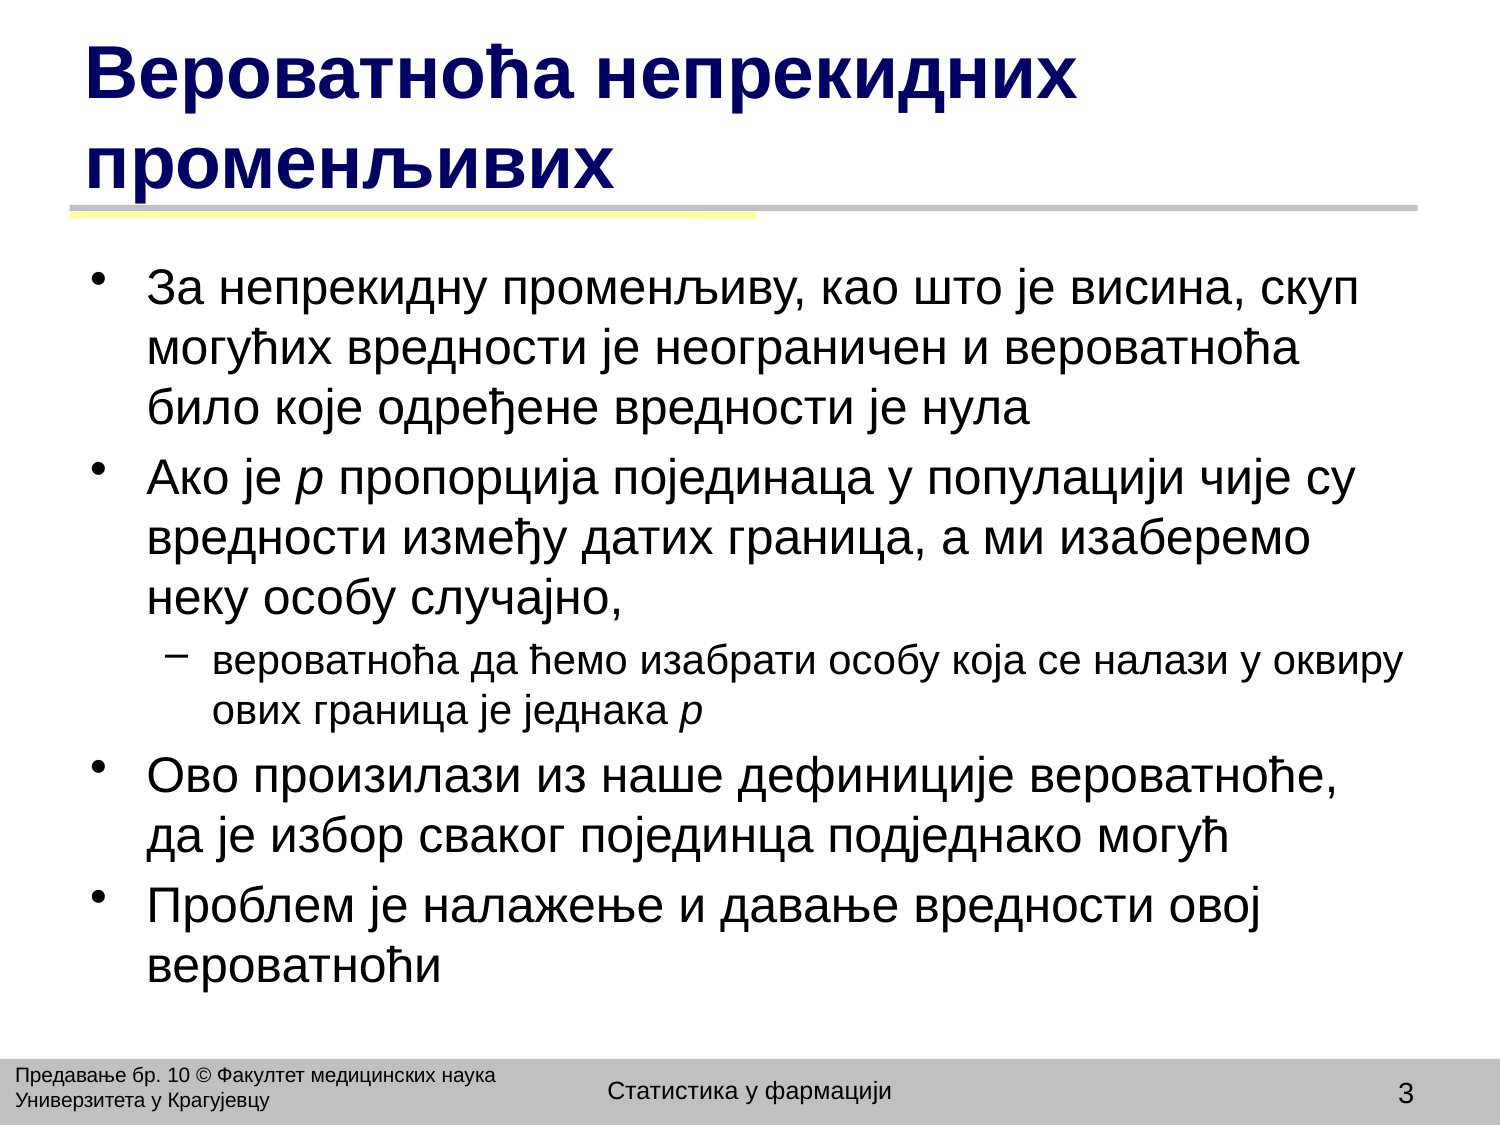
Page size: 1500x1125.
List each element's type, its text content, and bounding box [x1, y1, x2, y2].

slide_number Предавање бр. 10 © Факултет медицинских наука Универзитета у Крагујевцу [0, 1053, 622, 1108]
list За непрекидну променљиву, као што је висина, скуп могућих вредности је неограничен и вероватноћа било које одређене вредности је нула Aко је p пропорција појединаца у популацији чије су вредности између датих граница, а ми изаберемо неку особу случајно, вероватноћа да ћемо изабрати особу која се налази у оквиру ових граница је једнака p Ово произилази из наше дефиниције вероватноће, да је избор сваког појединца подједнако могућ Проблем је налажење и давање вредности овој вероватноћи [74, 246, 1426, 1023]
slide_number 3 [1079, 1066, 1430, 1125]
footer Статистика у фармацији [512, 1066, 988, 1125]
title Вероватноћа непрекидних променљивих [69, 19, 1426, 208]
